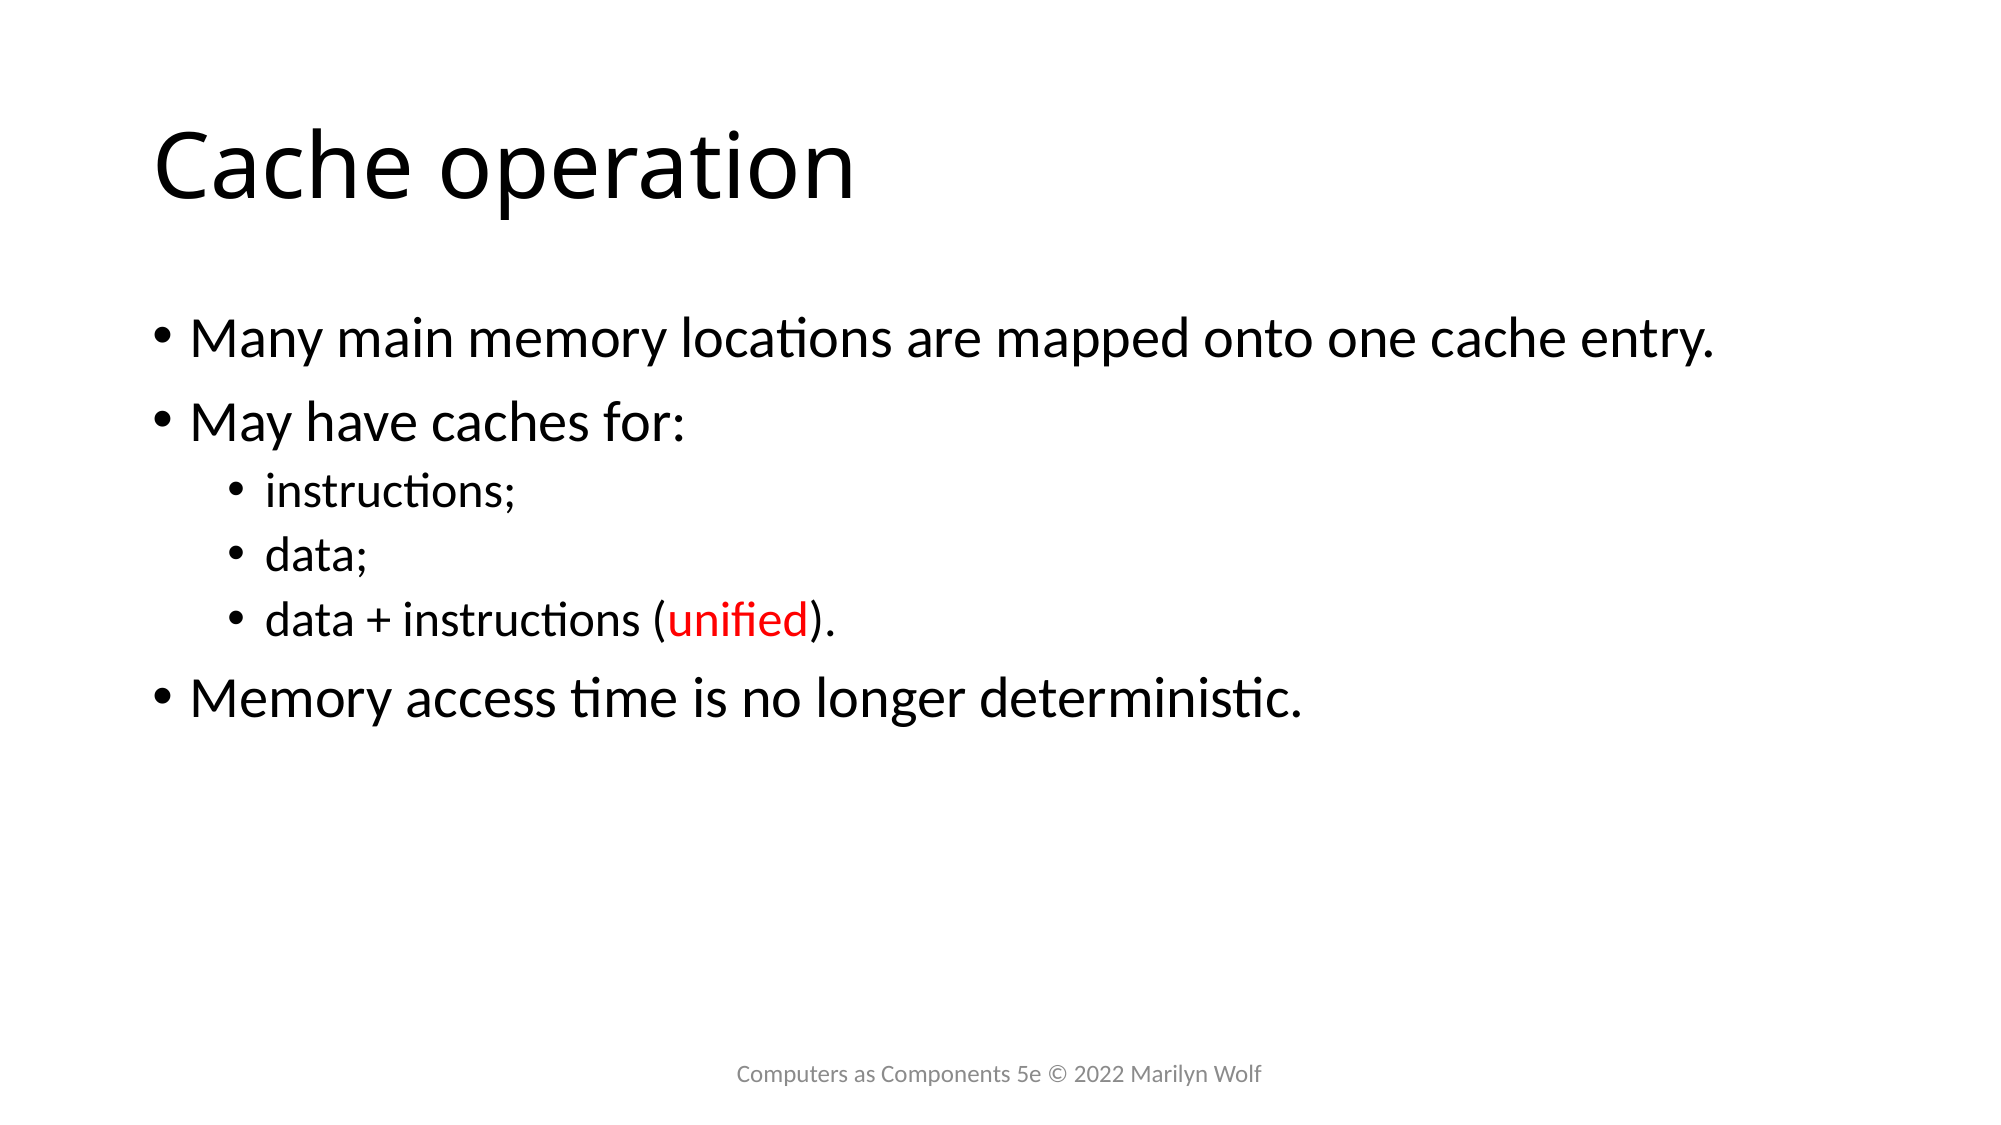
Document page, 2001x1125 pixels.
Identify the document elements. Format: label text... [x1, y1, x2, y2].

list Many main memory locations are mapped onto one cache entry. May have caches for: instructions; data; data + instructions (unified). Memory access time is no longer deterministic. [137, 299, 1863, 1014]
title Cache operation [137, 59, 1863, 278]
footer Computers as Components 5e © 2022 Marilyn Wolf [662, 1042, 1338, 1103]
